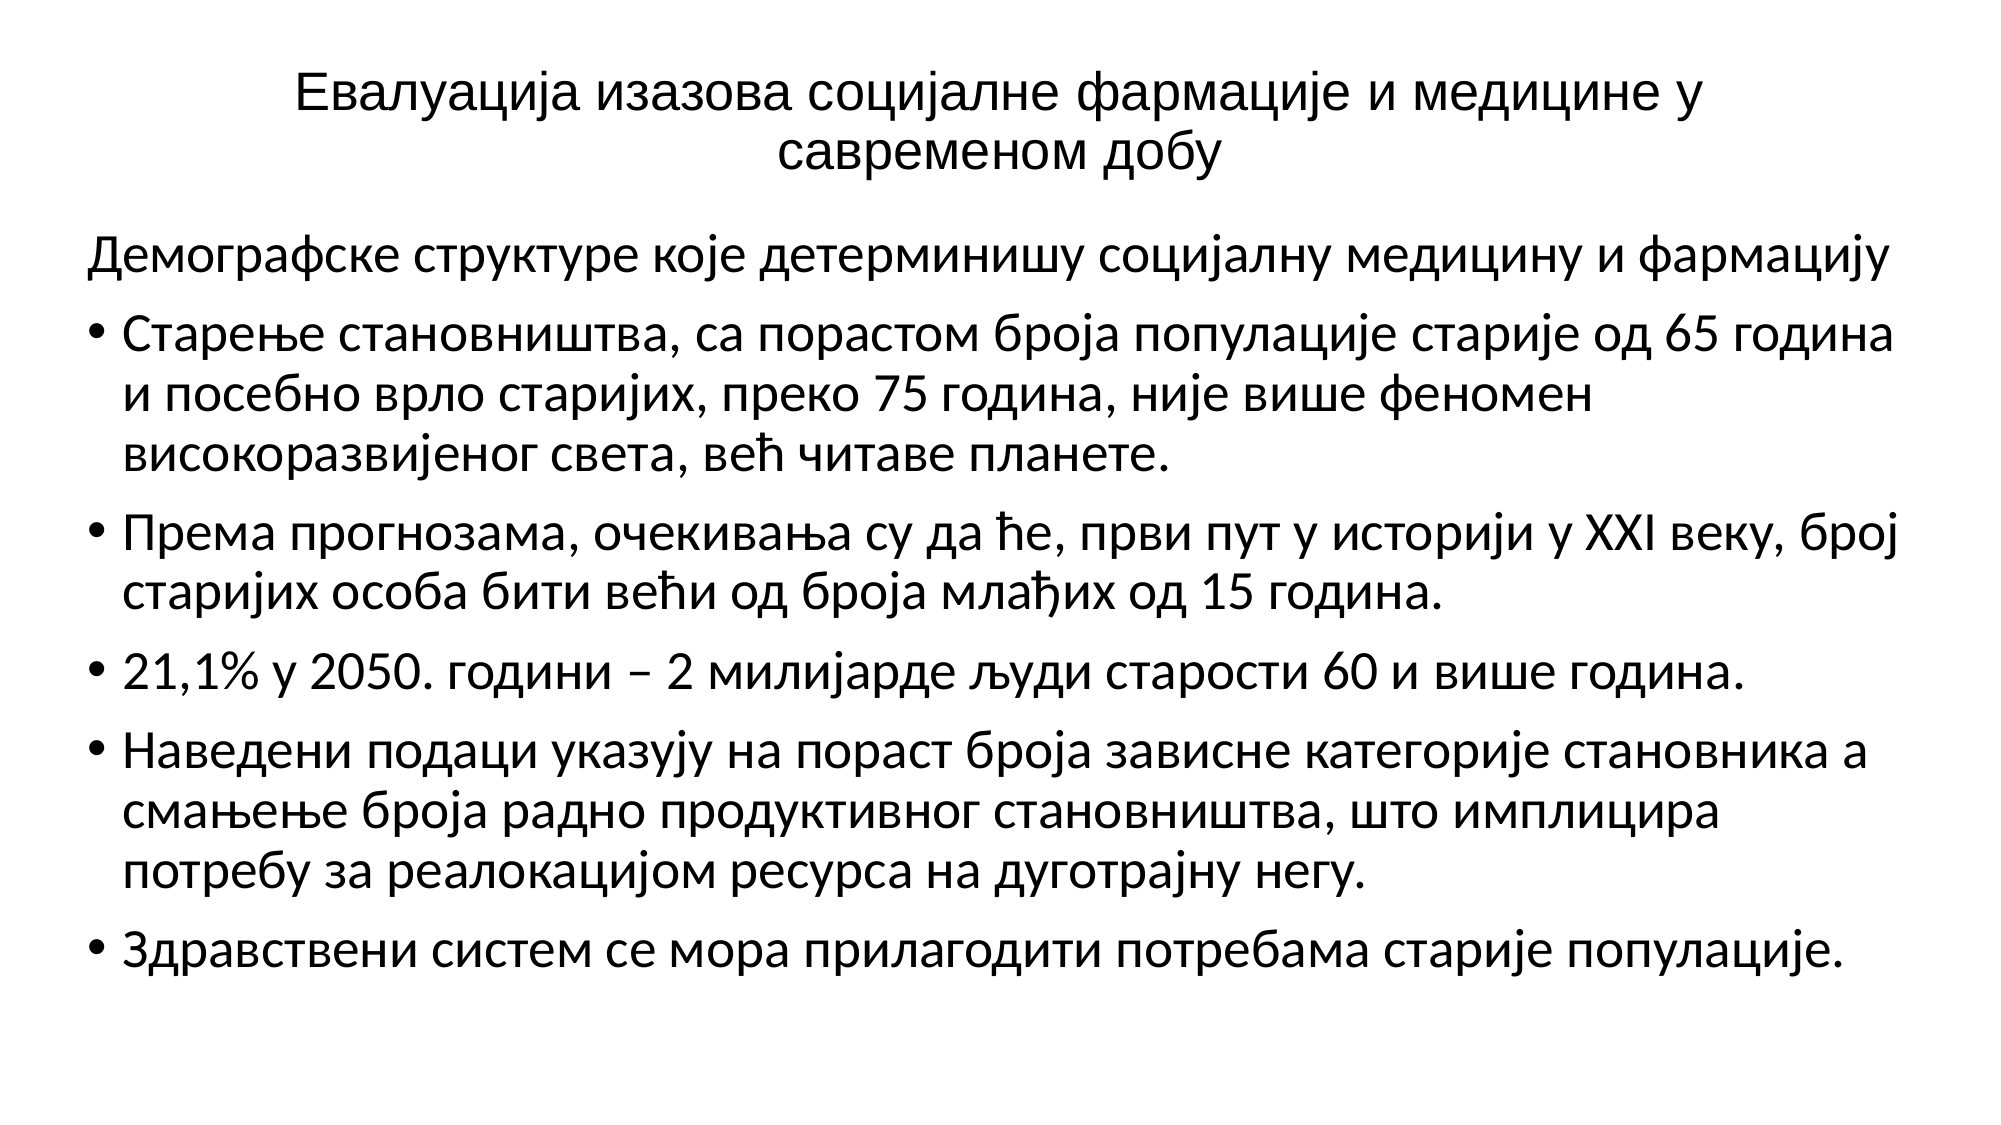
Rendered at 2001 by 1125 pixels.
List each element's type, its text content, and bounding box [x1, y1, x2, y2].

title Евалуација изазова социјалне фармације и медицине у савременом добу [137, 63, 1863, 182]
list Демографске структуре које детерминишу социјалну медицину и фармацију Старење становништва, са порастом броја популације старије од 65 година и посебно врло старијих, преко 75 година, није више феномен високоразвијеног света, већ читаве планете. Према прогнозама, очекивања су да ће, први пут у историји у XXI веку, број старијих особа бити већи од броја млађих од 15 година. 21,1% у 2050. години – 2 милијарде људи старости 60 и више година. Наведени подаци указују на пораст броја зависне категорије становника а смањење броја радно продуктивног становништва, што имплицира потребу за реалокацијом ресурса на дуготрајну негу. Здравствени систем се мора прилагодити потребама старије популације. [71, 217, 1933, 1065]
